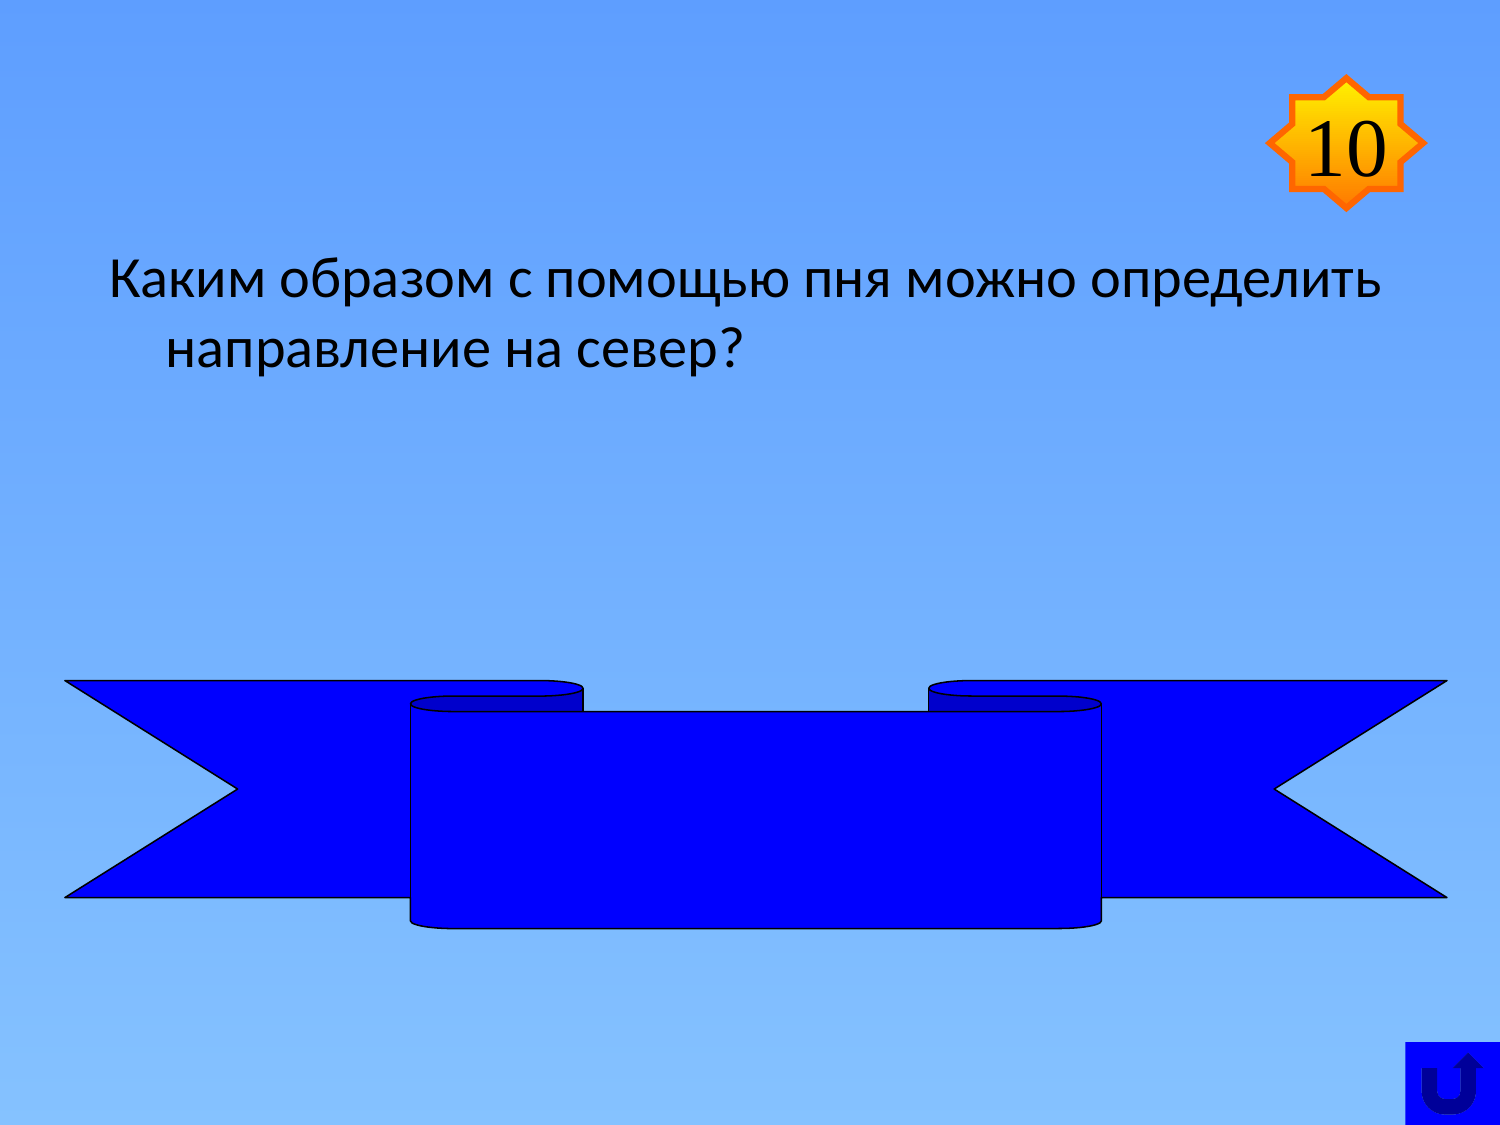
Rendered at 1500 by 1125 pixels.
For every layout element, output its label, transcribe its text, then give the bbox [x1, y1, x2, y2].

text_box [64, 680, 1447, 929]
text_box [1405, 1042, 1500, 1125]
text_box 10 [1269, 78, 1424, 209]
list Каким образом с помощью пня можно определить направление на север? Годовые кольца на пнях деревьев теснее расположены со стороны севера. [94, 231, 1500, 1036]
